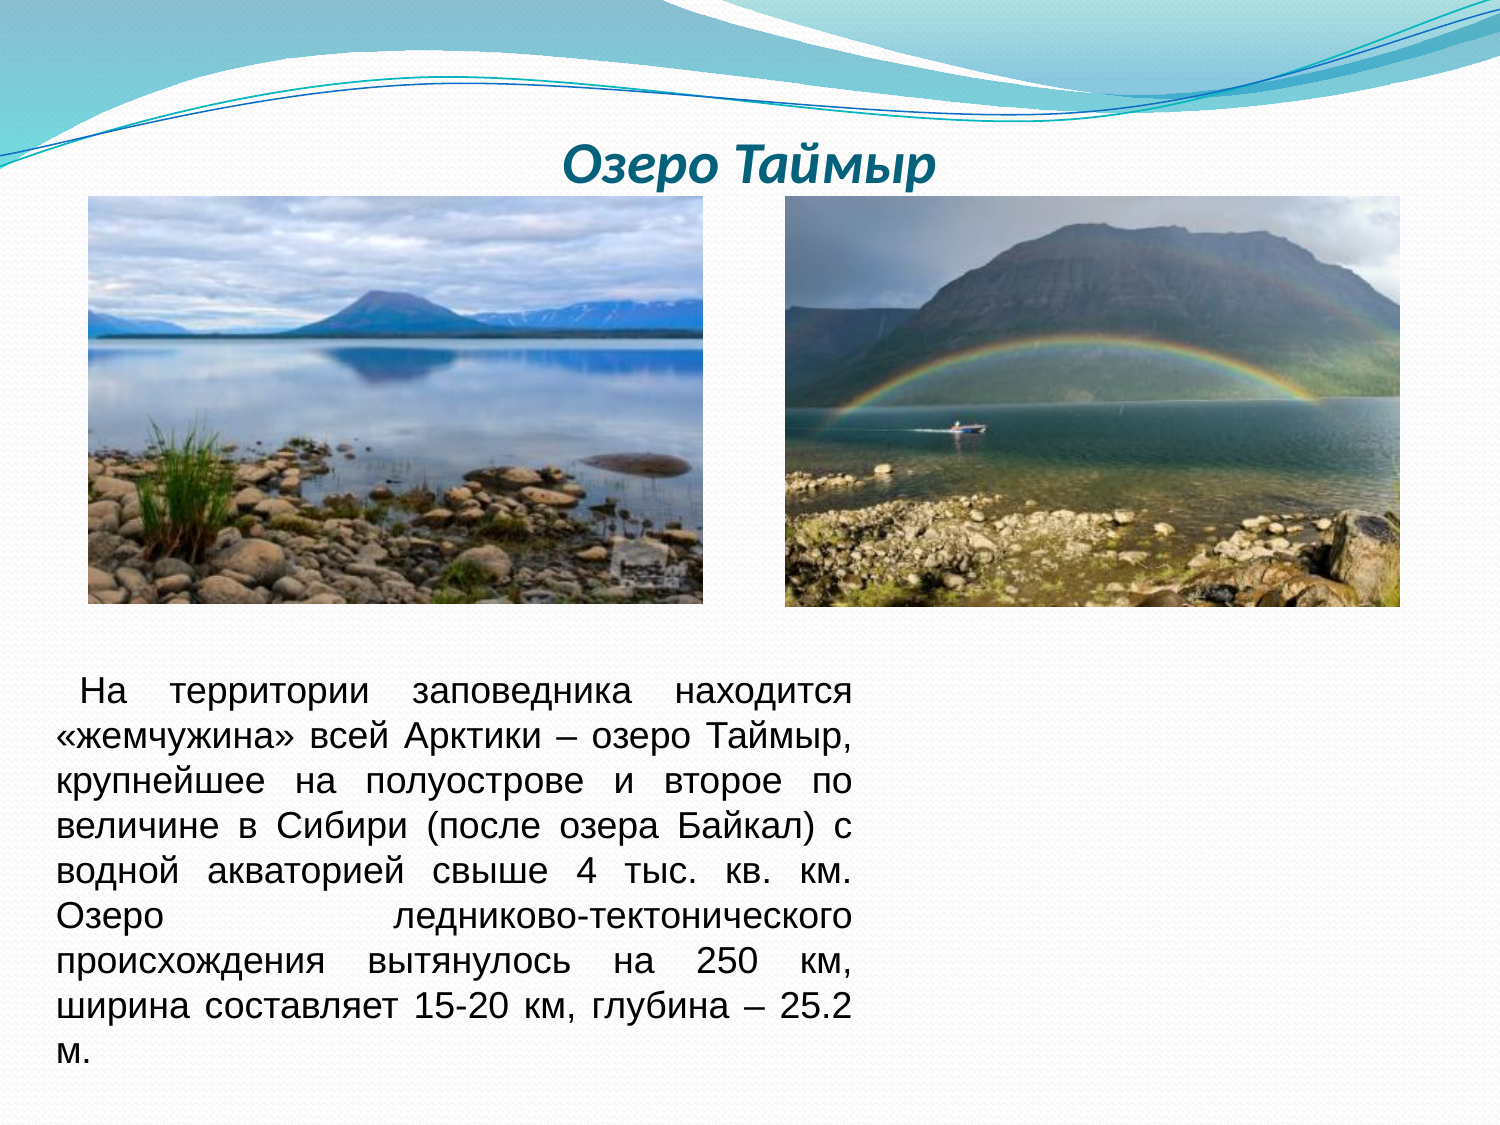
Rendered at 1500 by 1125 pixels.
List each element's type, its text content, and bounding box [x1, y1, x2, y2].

title Озеро Таймыр [75, 115, 1425, 268]
picture [88, 196, 704, 605]
picture [785, 196, 1400, 607]
text_box На территории заповедника находится «жемчужина» всей Арктики – озеро Таймыр, крупнейшее на полуострове и второе по величине в Сибири (после озера Байкал) с водной акваторией свыше 4 тыс. кв. км. Озеро ледниково-тектонического происхождения вытянулось на 250 км, ширина составляет 15-20 км, глубина – 25.2 м. [41, 659, 868, 1079]
